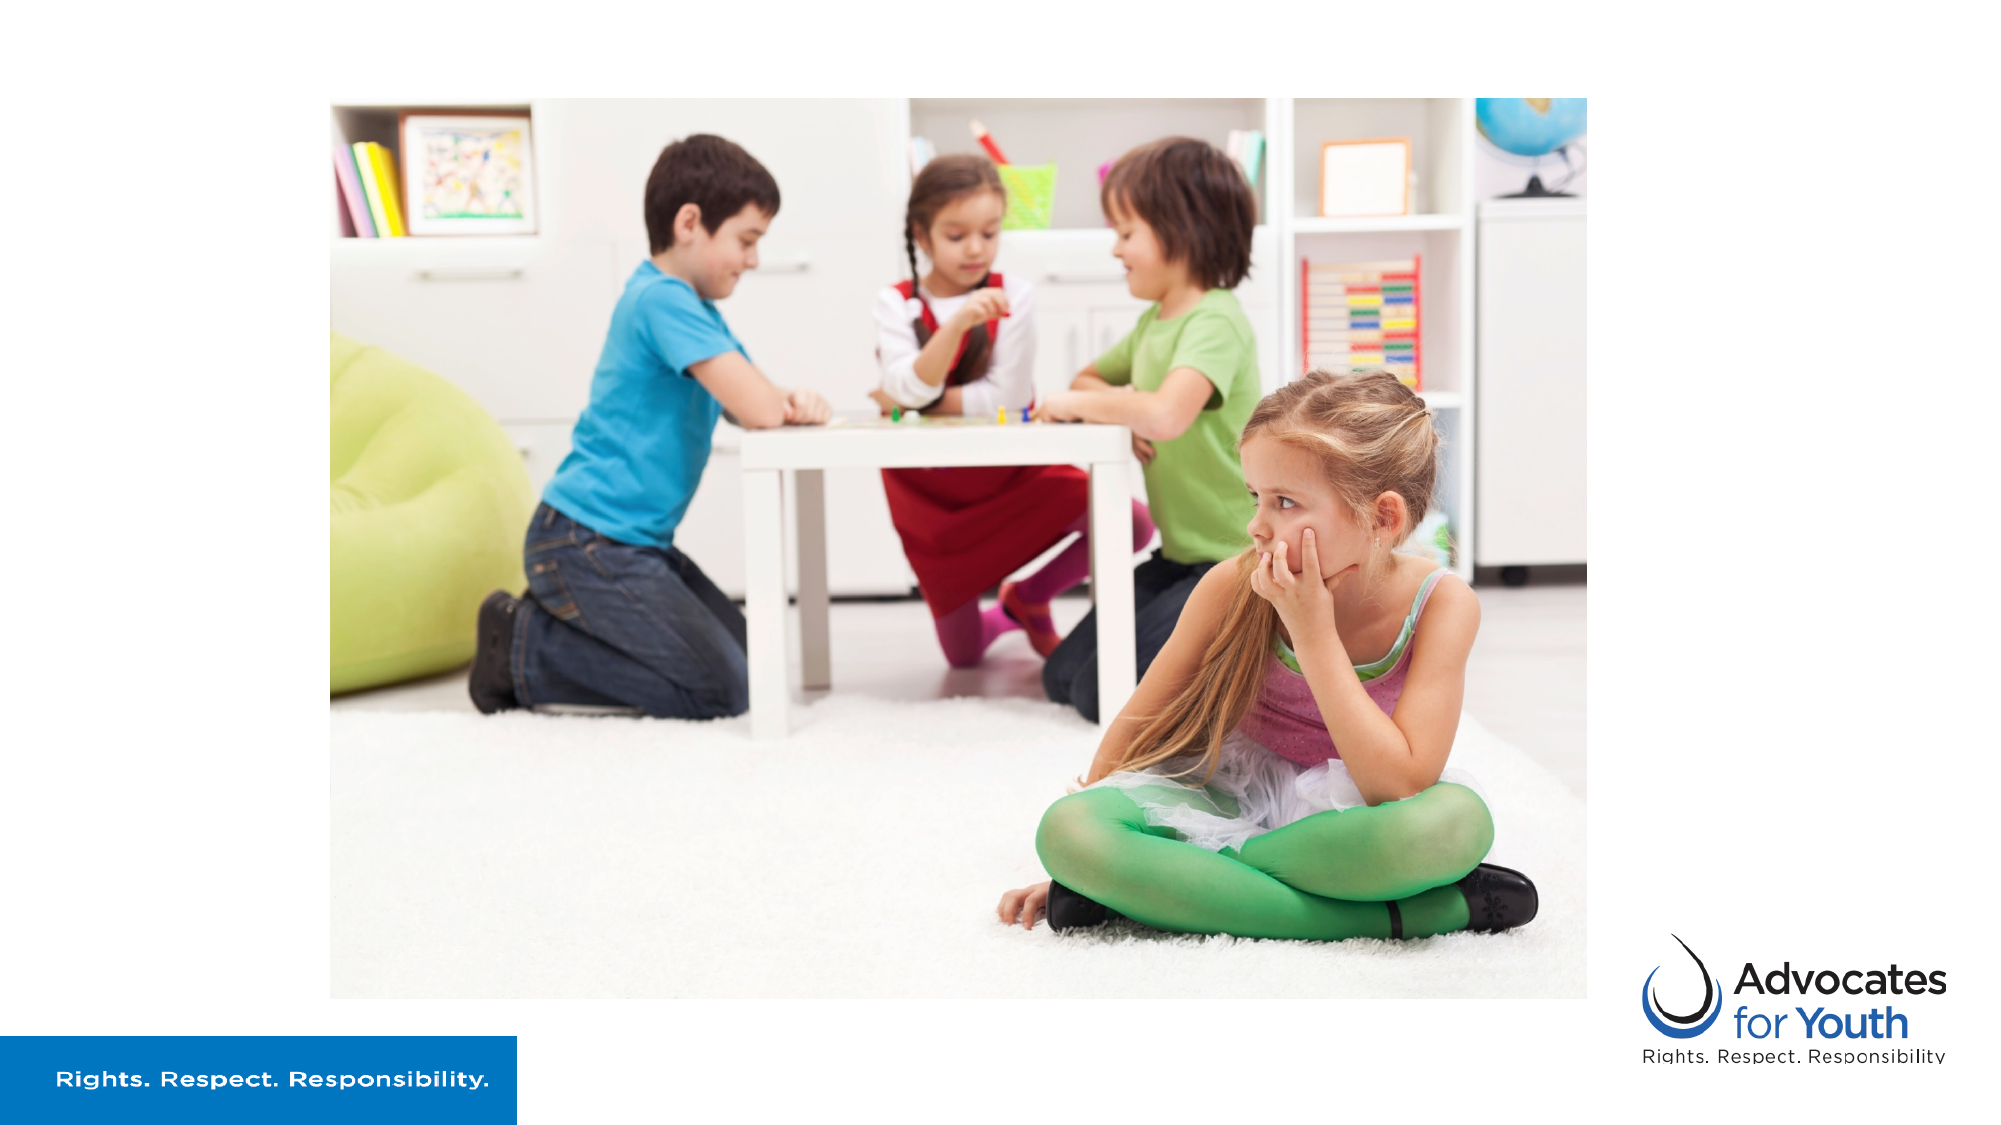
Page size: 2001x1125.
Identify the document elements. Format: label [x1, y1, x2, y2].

picture [329, 98, 1587, 999]
picture [1642, 933, 1947, 1064]
picture [0, 1036, 517, 1125]
